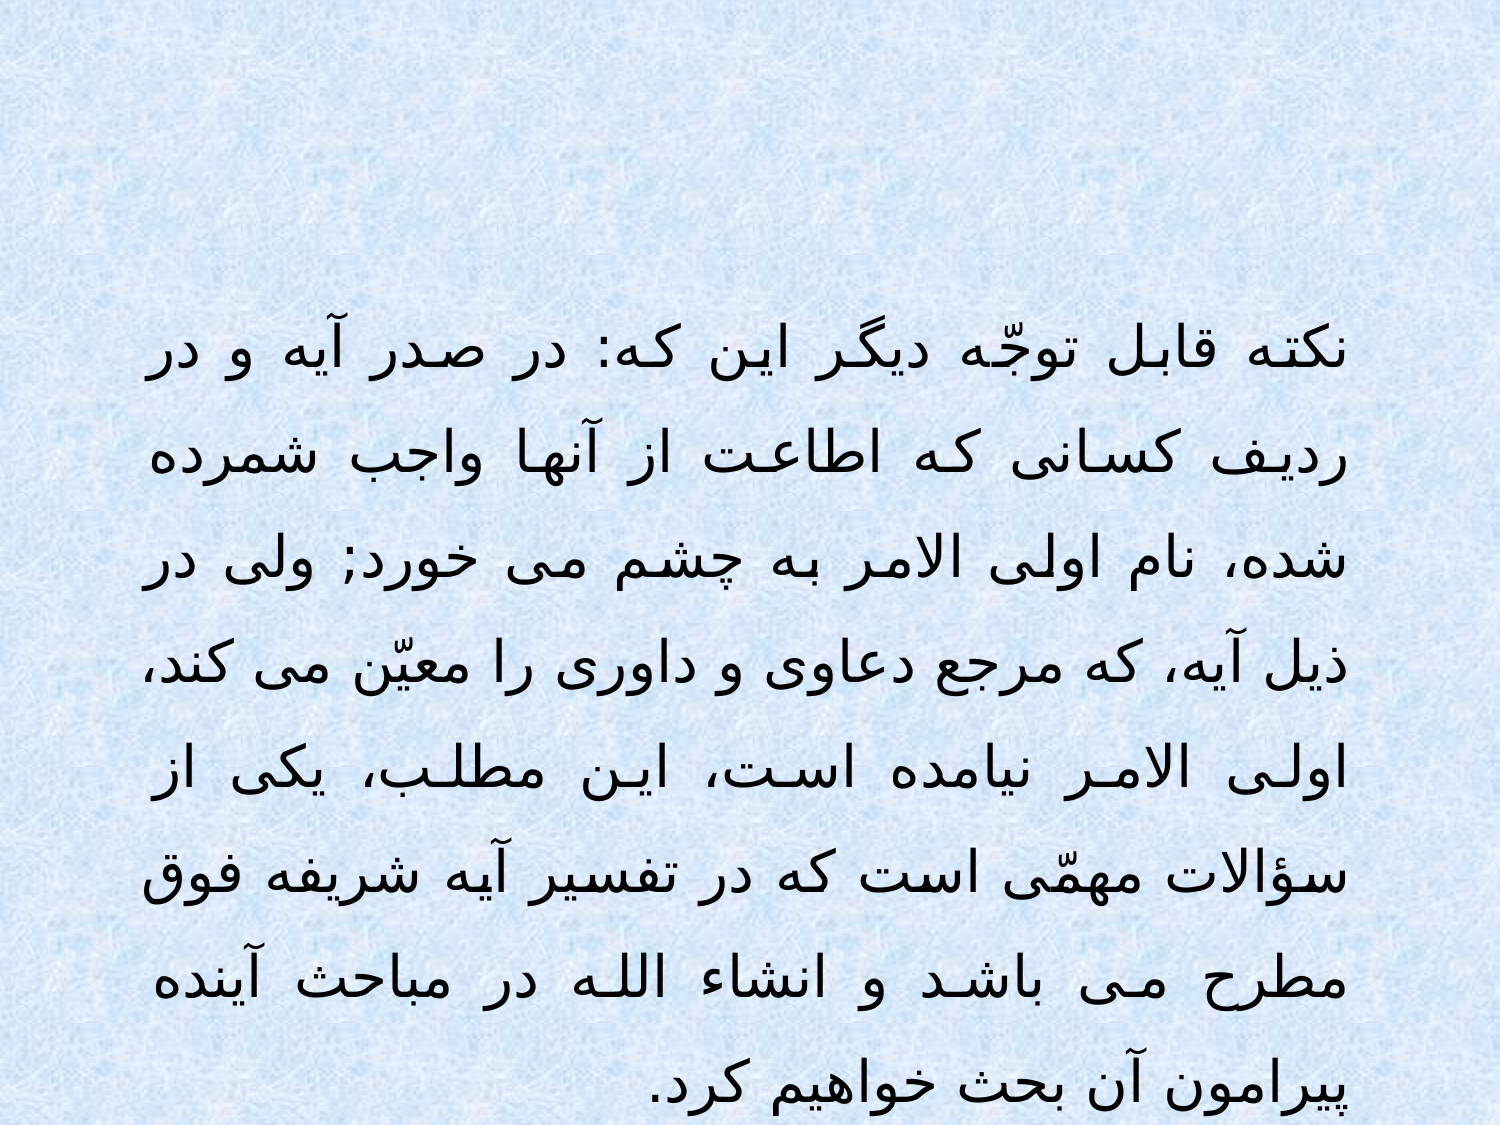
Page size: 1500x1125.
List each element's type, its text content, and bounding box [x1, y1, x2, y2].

picture [0, 0, 1500, 1125]
text_box نكته قابل توجّه ديگر اين كه: در صدر آيه و در رديف كسانى كه اطاعت از آنها واجب شمرده شده، نام اولى الامر به چشم مى خورد; ولى در ذيل آيه، كه مرجع دعاوى و داورى را معيّن مى كند، اولى الامر نيامده است، اين مطلب، يكى از سؤالات مهمّى است كه در تفسير آيه شريفه فوق مطرح مى باشد و انشاء الله در مباحث آينده پيرامون آن بحث خواهيم كرد. [124, 267, 1365, 1122]
